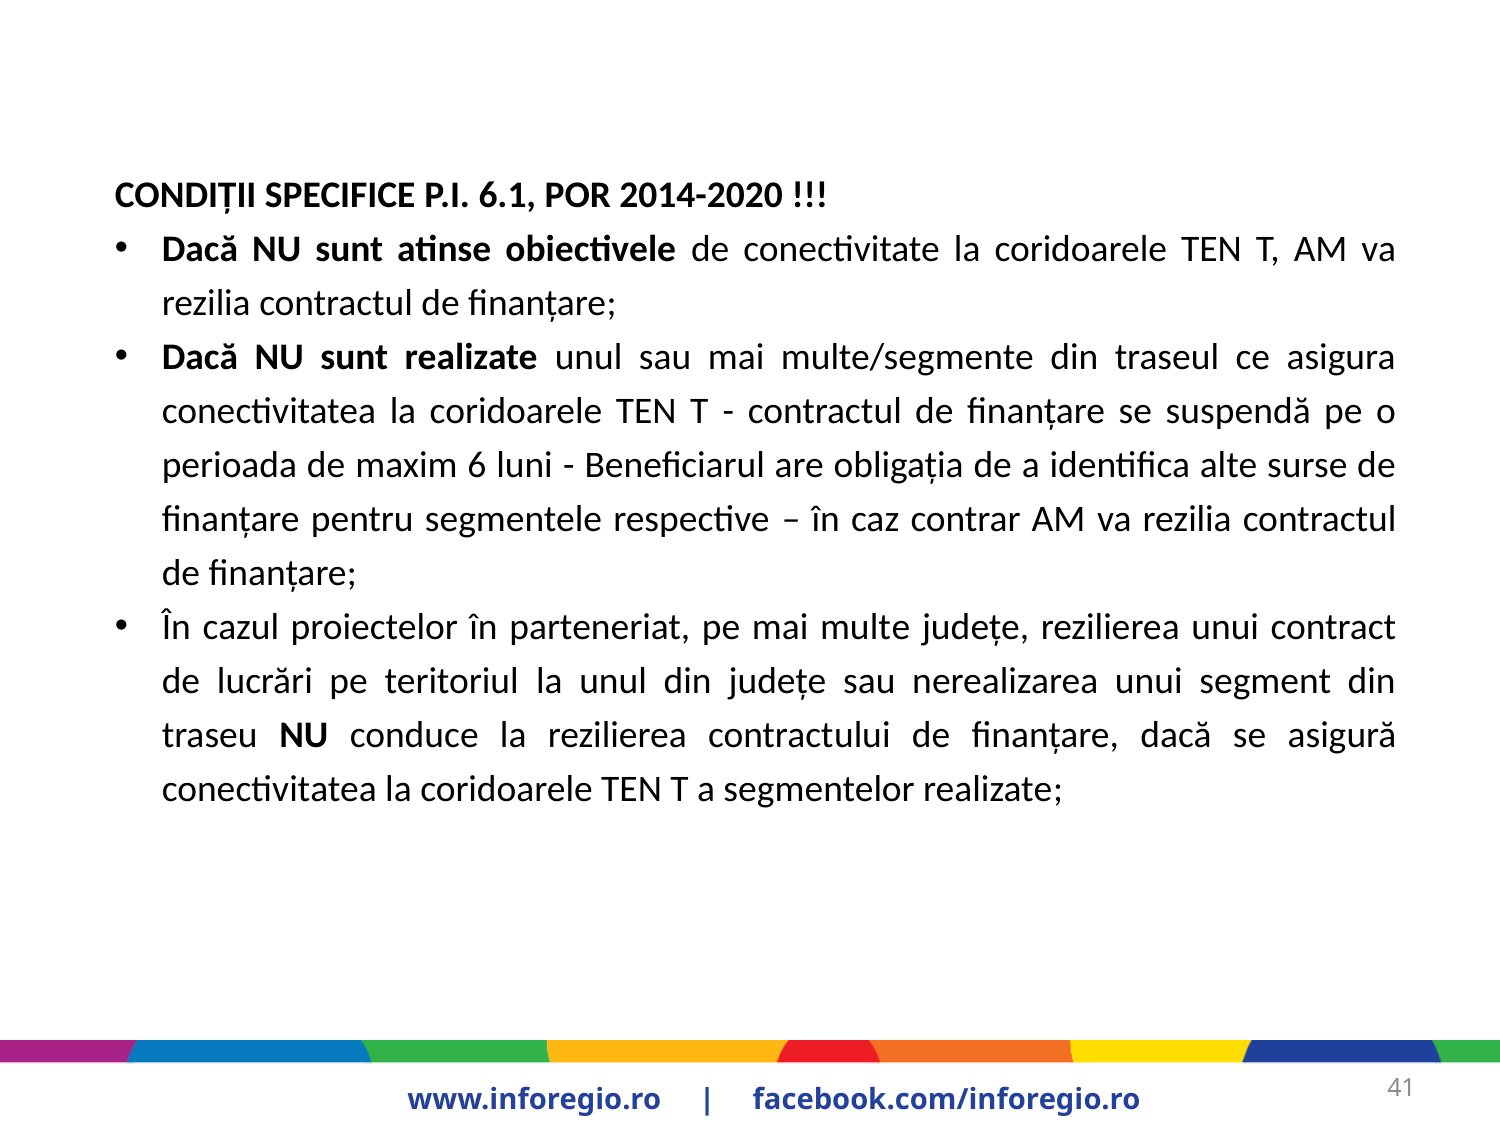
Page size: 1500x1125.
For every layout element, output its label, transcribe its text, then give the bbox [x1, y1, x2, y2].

text_box www.inforegio.ro | facebook.com/inforegio.ro [392, 1075, 1156, 1123]
picture [0, 1040, 1500, 1066]
slide_number 41 [1156, 1075, 1431, 1119]
text_box CONDIȚII SPECIFICE P.I. 6.1, POR 2014-2020 !!! Dacă NU sunt atinse obiectivele de conectivitate la coridoarele TEN T, AM va rezilia contractul de finanțare; Dacă NU sunt realizate unul sau mai multe/segmente din traseul ce asigura conectivitatea la coridoarele TEN T - contractul de finanțare se suspendă pe o perioada de maxim 6 luni - Beneficiarul are obligația de a identifica alte surse de finanțare pentru segmentele respective – în caz contrar AM va rezilia contractul de finanțare; În cazul proiectelor în parteneriat, pe mai multe județe, rezilierea unui contract de lucrări pe teritoriul la unul din județe sau nerealizarea unui segment din traseu NU conduce la rezilierea contractului de finanțare, dacă se asigură conectivitatea la coridoarele TEN T a segmentelor realizate; [100, 148, 1412, 816]
